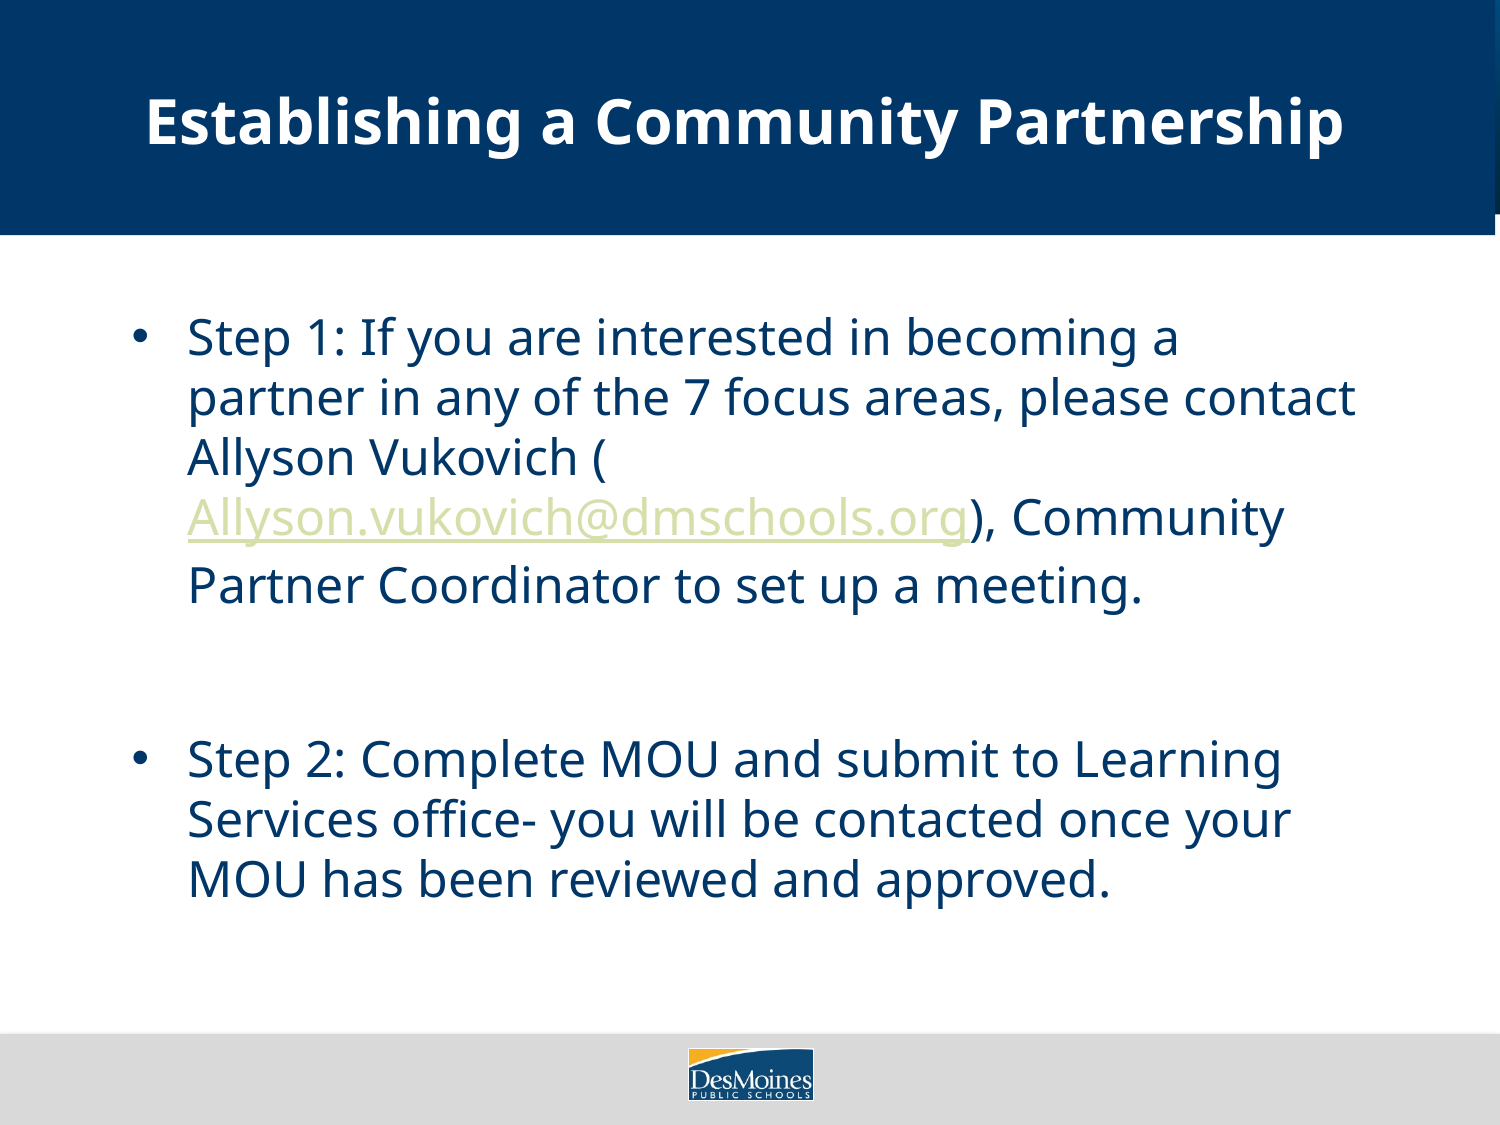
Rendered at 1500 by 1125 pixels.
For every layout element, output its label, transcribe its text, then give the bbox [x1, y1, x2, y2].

picture [689, 1049, 813, 1100]
picture [0, 0, 1500, 1033]
list Step 1: If you are interested in becoming a partner in any of the 7 focus areas, please contact Allyson Vukovich (Allyson.vukovich@dmschools.org), Community Partner Coordinator to set up a meeting. Step 2: Complete MOU and submit to Learning Services office- you will be contacted once your MOU has been reviewed and approved. [115, 297, 1374, 1013]
title Establishing a Community Partnership [0, 0, 1496, 236]
